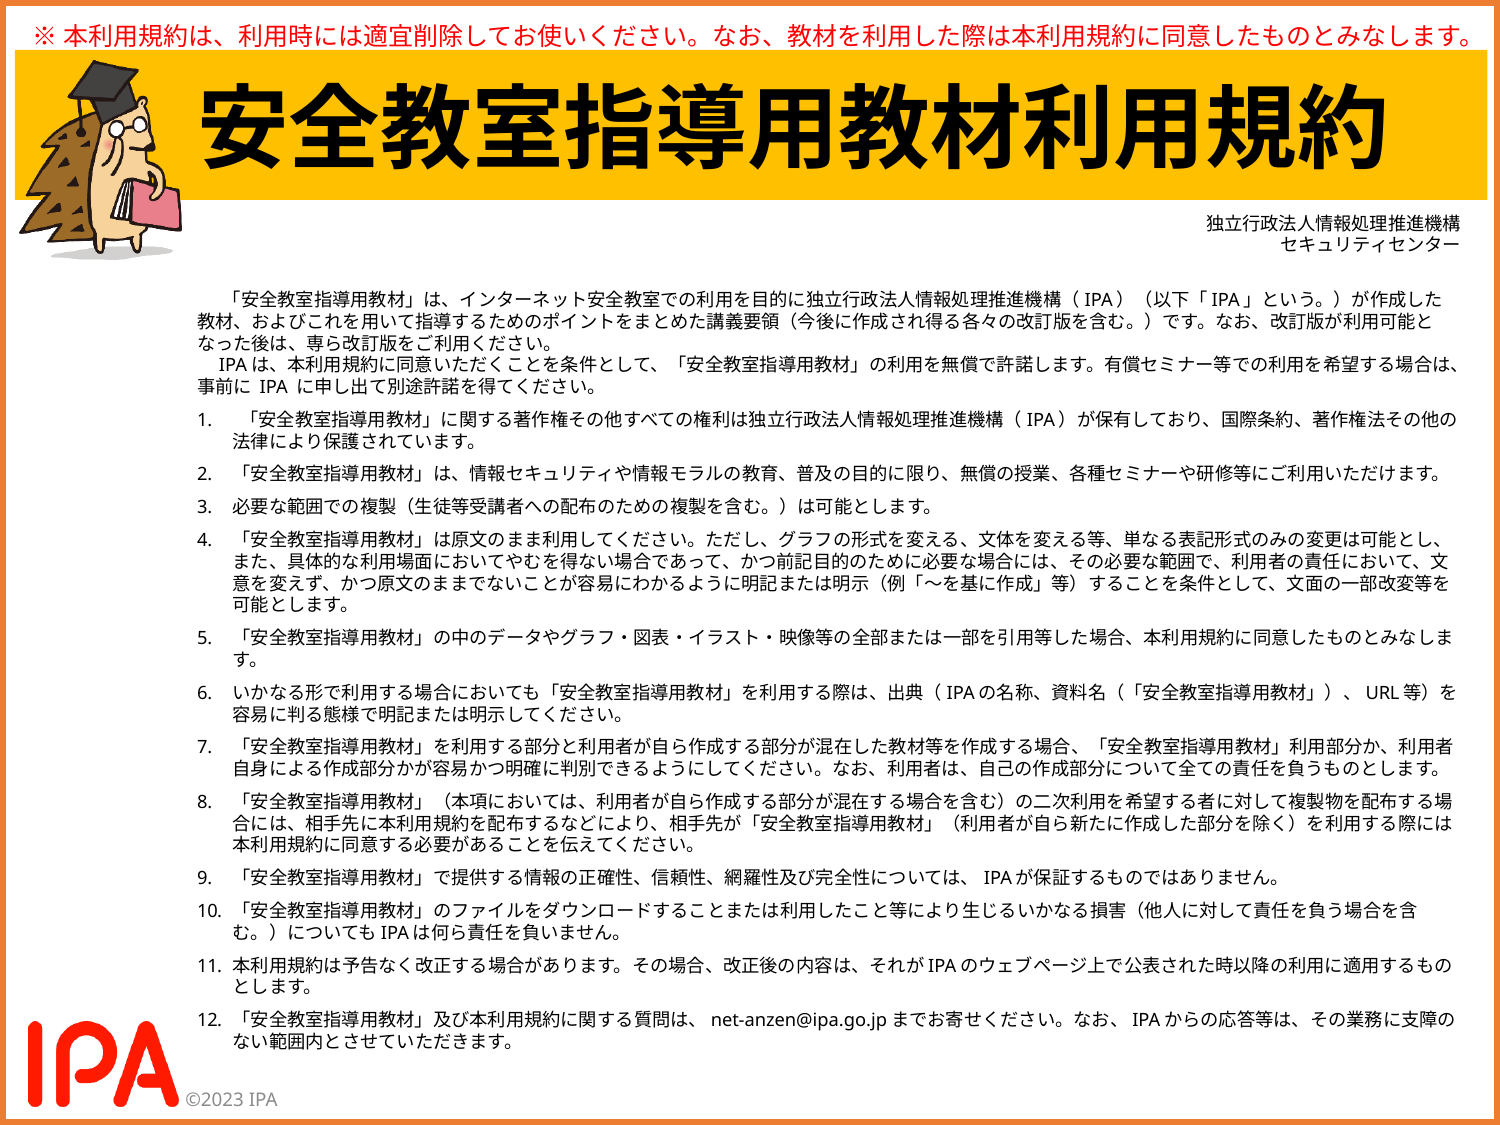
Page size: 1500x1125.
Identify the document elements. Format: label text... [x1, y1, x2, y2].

text_box ※本利用規約は、利用時には適宜削除してお使いください。なお、教材を利用した際は本利用規約に同意したものとみなします。 [18, 13, 1477, 59]
list 独立行政法人情報処理推進機構 セキュリティセンター 「安全教室指導用教材」は、インターネット安全教室での利用を目的に独立行政法人情報処理推進機構（IPA）（以下「IPA」という。）が作成した教材、およびこれを用いて指導するためのポイントをまとめた講義要領（今後に作成され得る各々の改訂版を含む。）です。なお、改訂版が利用可能となった後は、専ら改訂版をご利用ください。 IPAは、本利用規約に同意いただくことを条件として、「安全教室指導用教材」の利用を無償で許諾します。有償セミナー等での利用を希望する場合は、事前に IPA に申し出て別途許諾を得てください。 「安全教室指導用教材」に関する著作権その他すべての権利は独立行政法人情報処理推進機構（IPA）が保有しており、国際条約、著作権法その他の法律により保護されています。 「安全教室指導用教材」は、情報セキュリティや情報モラルの教育、普及の目的に限り、無償の授業、各種セミナーや研修等にご利用いただけます。 必要な範囲での複製（生徒等受講者への配布のための複製を含む。）は可能とします。 「安全教室指導用教材」は原文のまま利用してください。ただし、グラフの形式を変える、文体を変える等、単なる表記形式のみの変更は可能とし、また、具体的な利用場面においてやむを得ない場合であって、かつ前記目的のために必要な場合には、その必要な範囲で、利用者の責任において、文意を変えず、かつ原文のままでないことが容易にわかるように明記または明示（例「～を基に作成」等）することを条件として、文面の一部改変等を可能とします。 「安全教室指導用教材」の中のデータやグラフ・図表・イラスト・映像等の全部または一部を引用等した場合、本利用規約に同意したものとみなします。 いかなる形で利用する場合においても「安全教室指導用教材」を利用する際は、出典（IPAの名称、資料名（「安全教室指導用教材」）、URL等）を容易に判る態様で明記または明示してください。 「安全教室指導用教材」を利用する部分と利用者が自ら作成する部分が混在した教材等を作成する場合、「安全教室指導用教材」利用部分か、利用者自身による作成部分かが容易かつ明確に判別できるようにしてください。なお、利用者は、自己の作成部分について全ての責任を負うものとします。 「安全教室指導用教材」（本項においては、利用者が自ら作成する部分が混在する場合を含む）の二次利用を希望する者に対して複製物を配布する場合には、相手先に本利用規約を配布するなどにより、相手先が「安全教室指導用教材」（利用者が自ら新たに作成した部分を除く）を利用する際には本利用規約に同意する必要があることを伝えてください。 「安全教室指導用教材」で提供する情報の正確性、信頼性、網羅性及び完全性については、IPAが保証するものではありません。 「安全教室指導用教材」のファイルをダウンロードすることまたは利用したこと等により生じるいかなる損害（他人に対して責任を負う場合を含む。）についてもIPAは何ら責任を負いません。 本利用規約は予告なく改正する場合があります。その場合、改正後の内容は、それがIPAのウェブページ上で公表された時以降の利用に適用するものとします。 「安全教室指導用教材」及び本利用規約に関する質問は、net-anzen@ipa.go.jpまでお寄せください。なお、IPAからの応答等は、その業務に支障のない範囲内とさせていただきます。 [182, 204, 1477, 1090]
picture [19, 60, 182, 260]
picture [28, 1021, 179, 1107]
title 安全教室指導用教材利用規約 [182, 73, 1488, 190]
